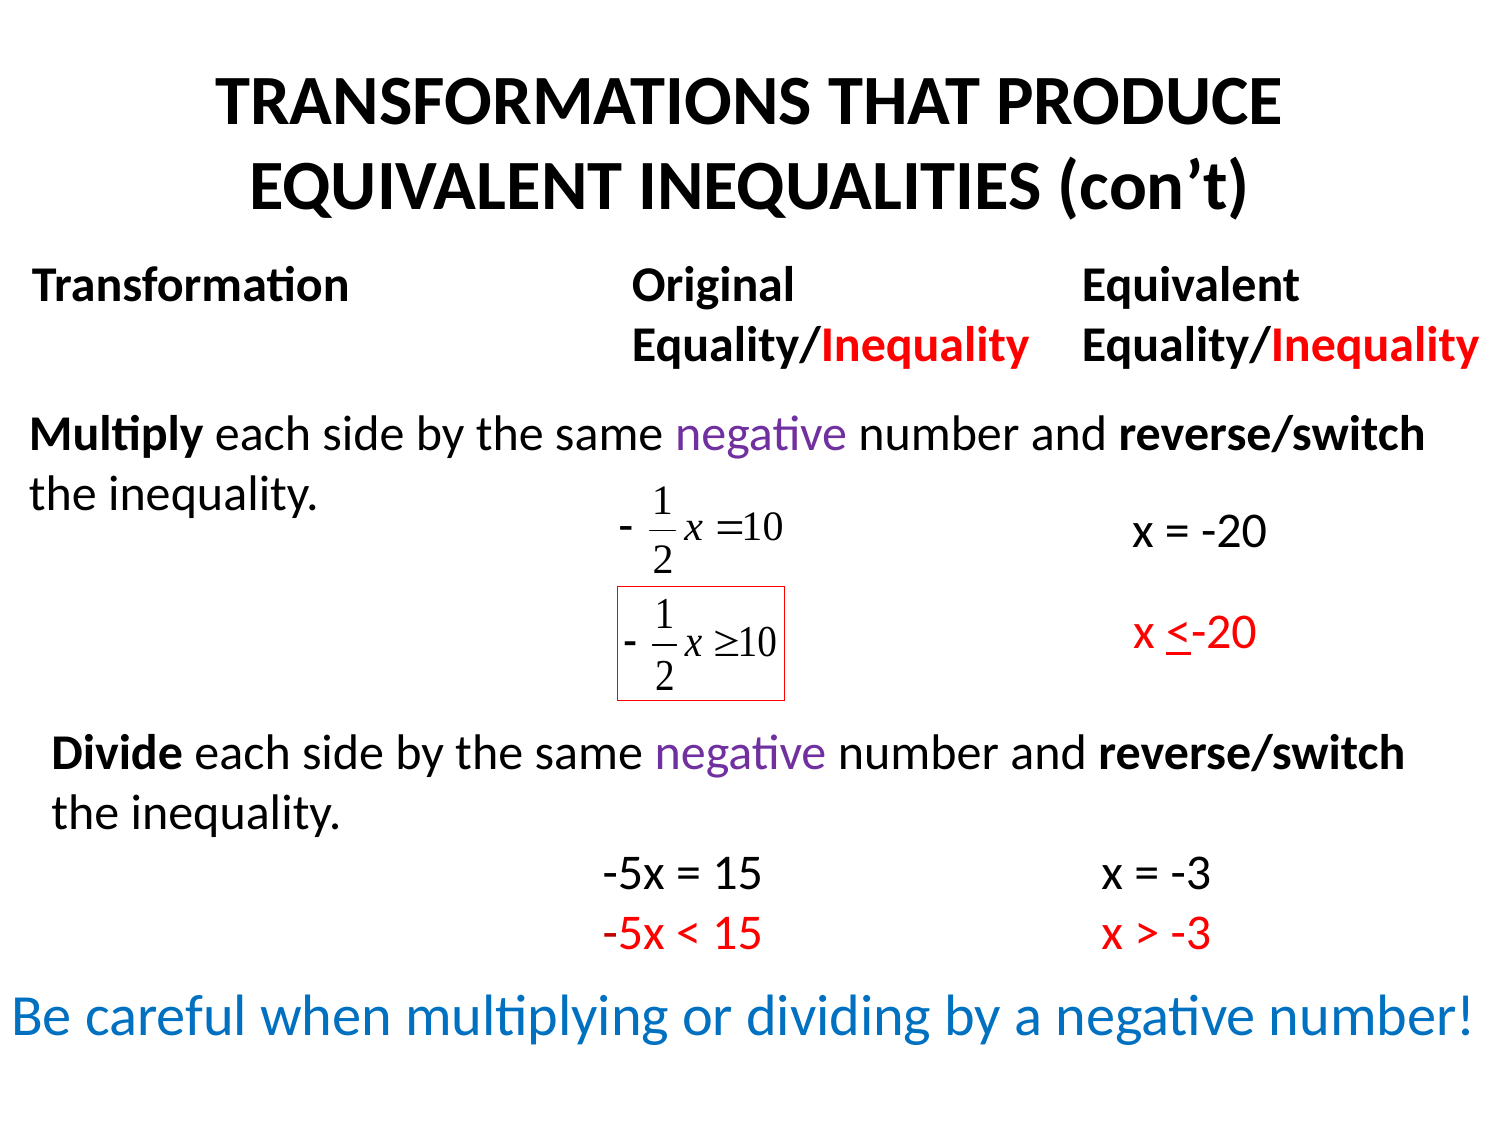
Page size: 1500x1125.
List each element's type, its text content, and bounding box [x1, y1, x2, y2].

text_box Be careful when multiplying or dividing by a negative number! [0, 969, 1497, 1055]
text_box Transformation Original Equivalent Equality/Inequality Equality/Inequality [17, 244, 1500, 380]
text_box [612, 474, 792, 583]
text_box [617, 586, 785, 701]
text_box Divide each side by the same negative number and reverse/switch the inequality. -5x = 15 x = -3 -5x < 15 x > -3 [36, 712, 1460, 968]
text_box x <-20 [1118, 591, 1272, 666]
text_box Multiply each side by the same negative number and reverse/switch the inequality. [13, 392, 1483, 588]
text_box x = -20 [1117, 490, 1305, 565]
title TRANSFORMATIONS THAT PRODUCE EQUIVALENT INEQUALITIES (con’t) [75, 45, 1425, 233]
